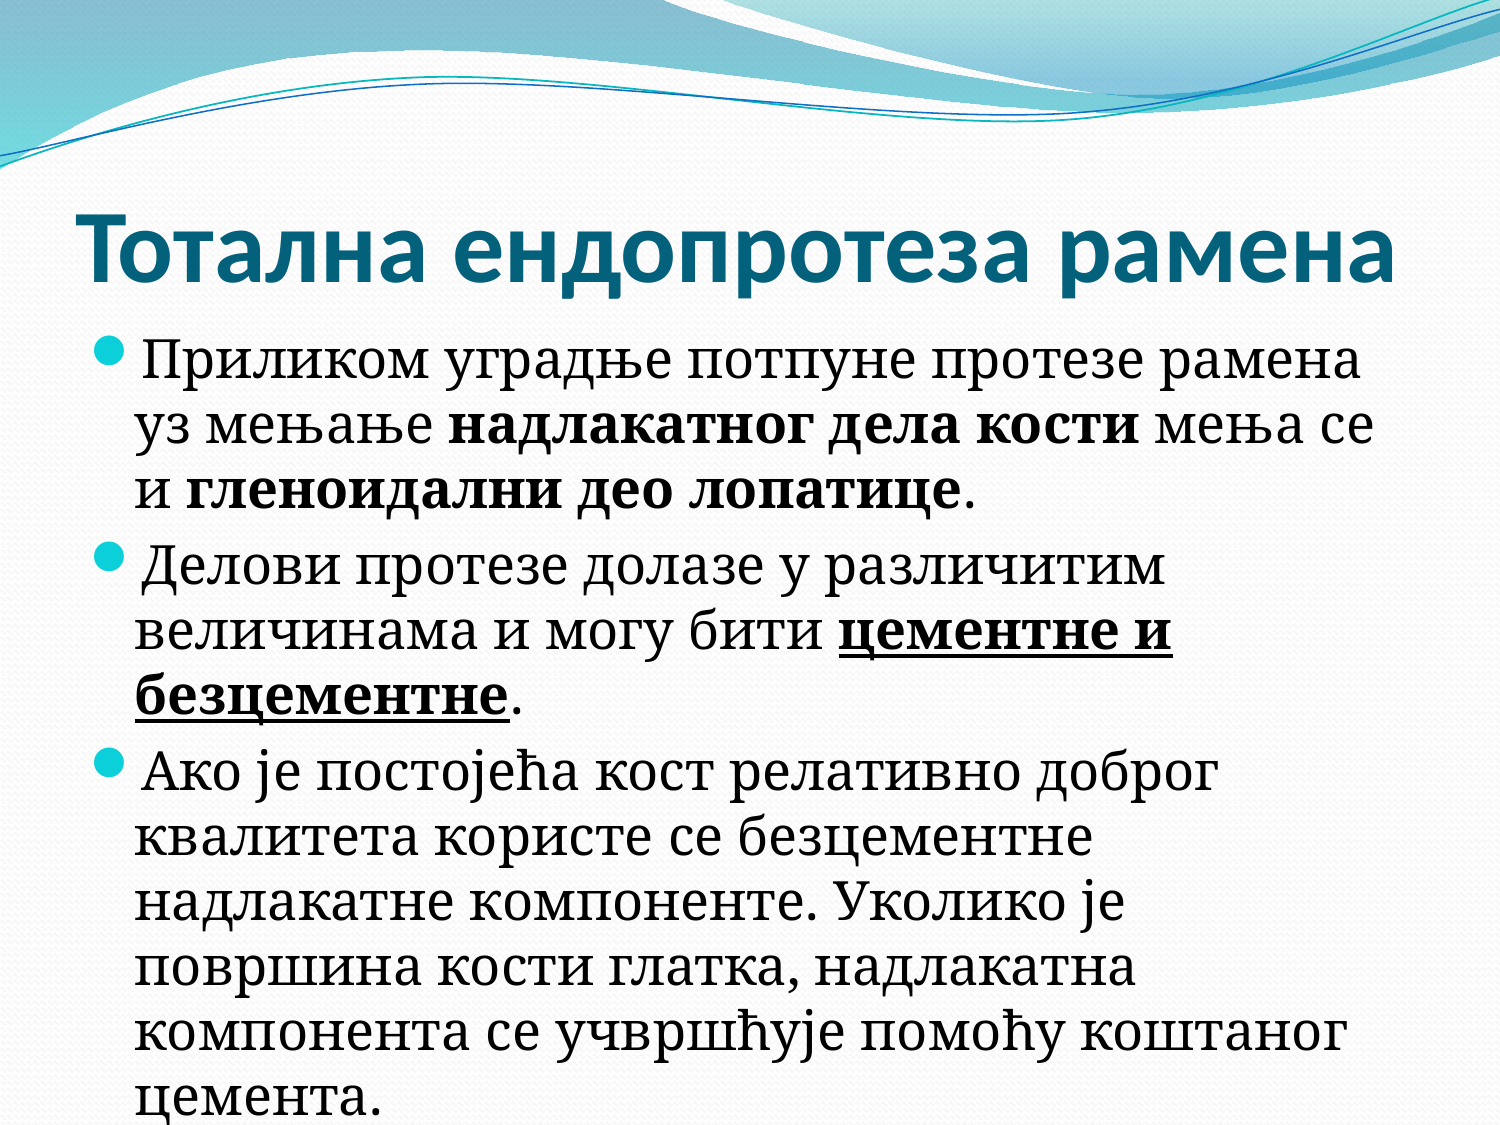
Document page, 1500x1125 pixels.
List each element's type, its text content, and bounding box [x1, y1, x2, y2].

title Тотална ендопротеза рамена [75, 115, 1425, 303]
list Приликом уградње потпуне протезе рамена уз мењање надлакатног дела кости мења се и гленоидални део лопатице. Делови протезе долазе у различитим величинама и могу бити цементне и безцементне. Ако је постојећа кост релативно доброг квалитета користе се безцементне надлакатне компоненте. Уколико је површина кости глатка, надлакатна компонента се учвршћује помоћу коштаног цемента. [75, 317, 1425, 1038]
